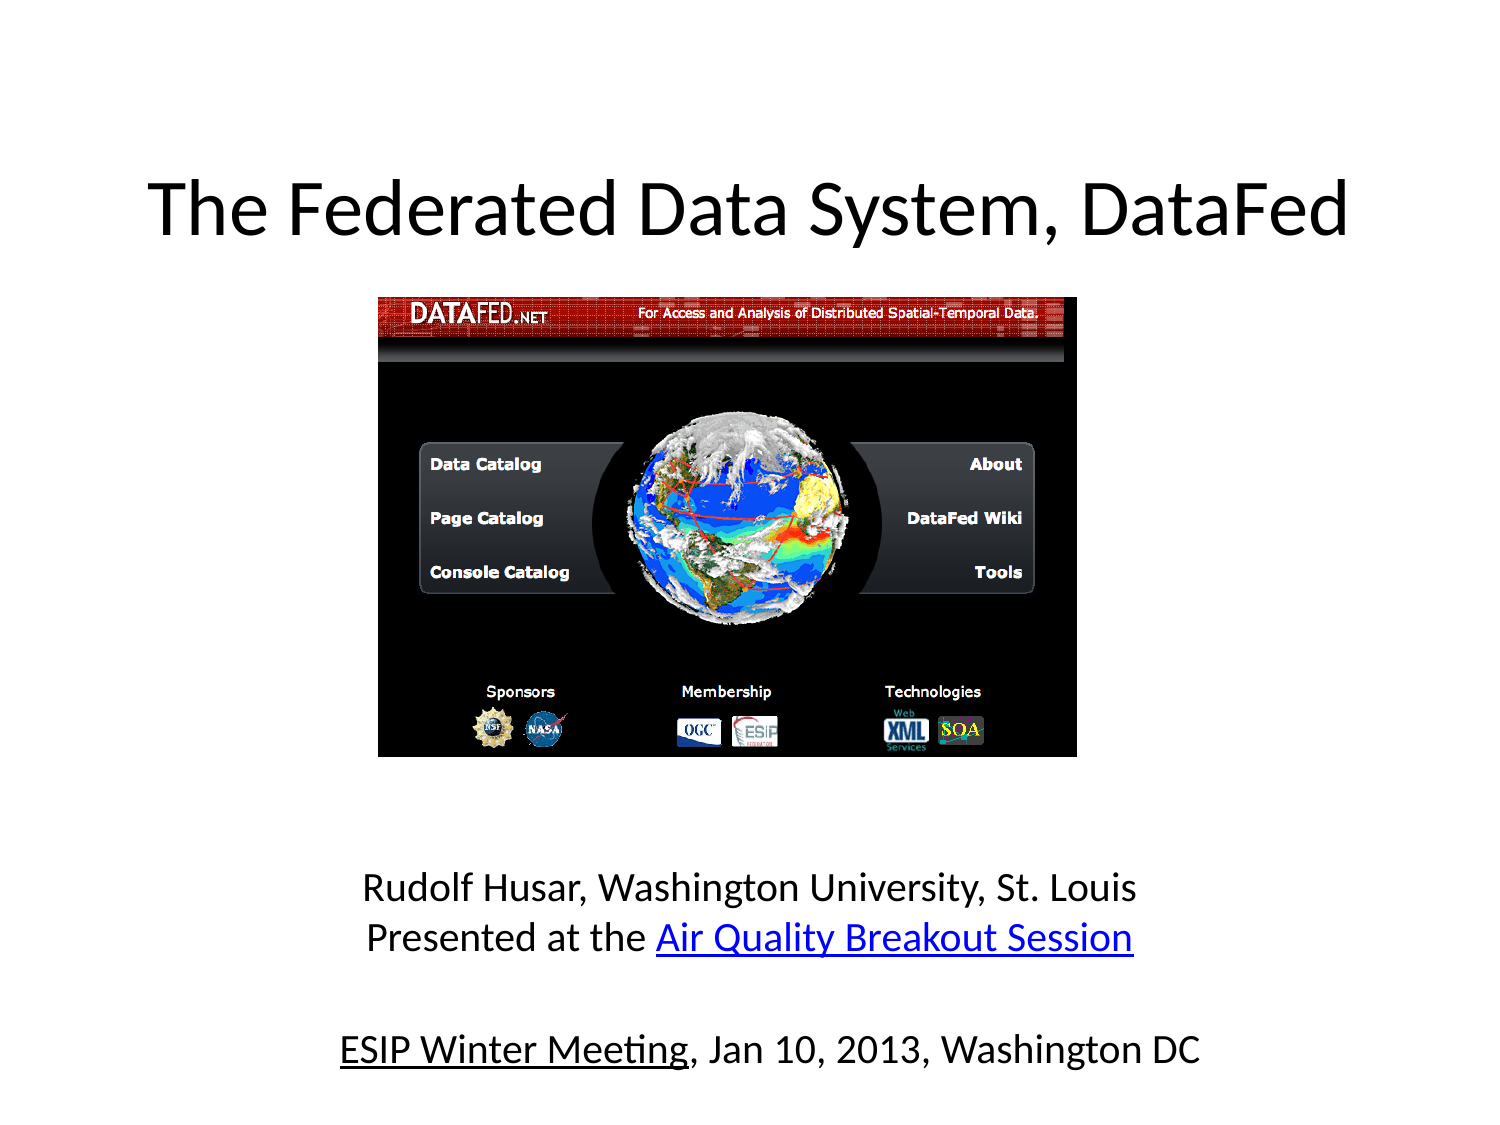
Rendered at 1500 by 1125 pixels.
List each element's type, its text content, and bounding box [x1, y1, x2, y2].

text_box ESIP Winter Meeting, Jan 10, 2013, Washington DC [115, 1014, 1425, 1079]
picture [378, 297, 1077, 758]
title The Federated Data System, DataFed [75, 109, 1425, 298]
text_box Rudolf Husar, Washington University, St. Louis Presented at the Air Quality Breakout Session [74, 815, 1425, 1004]
